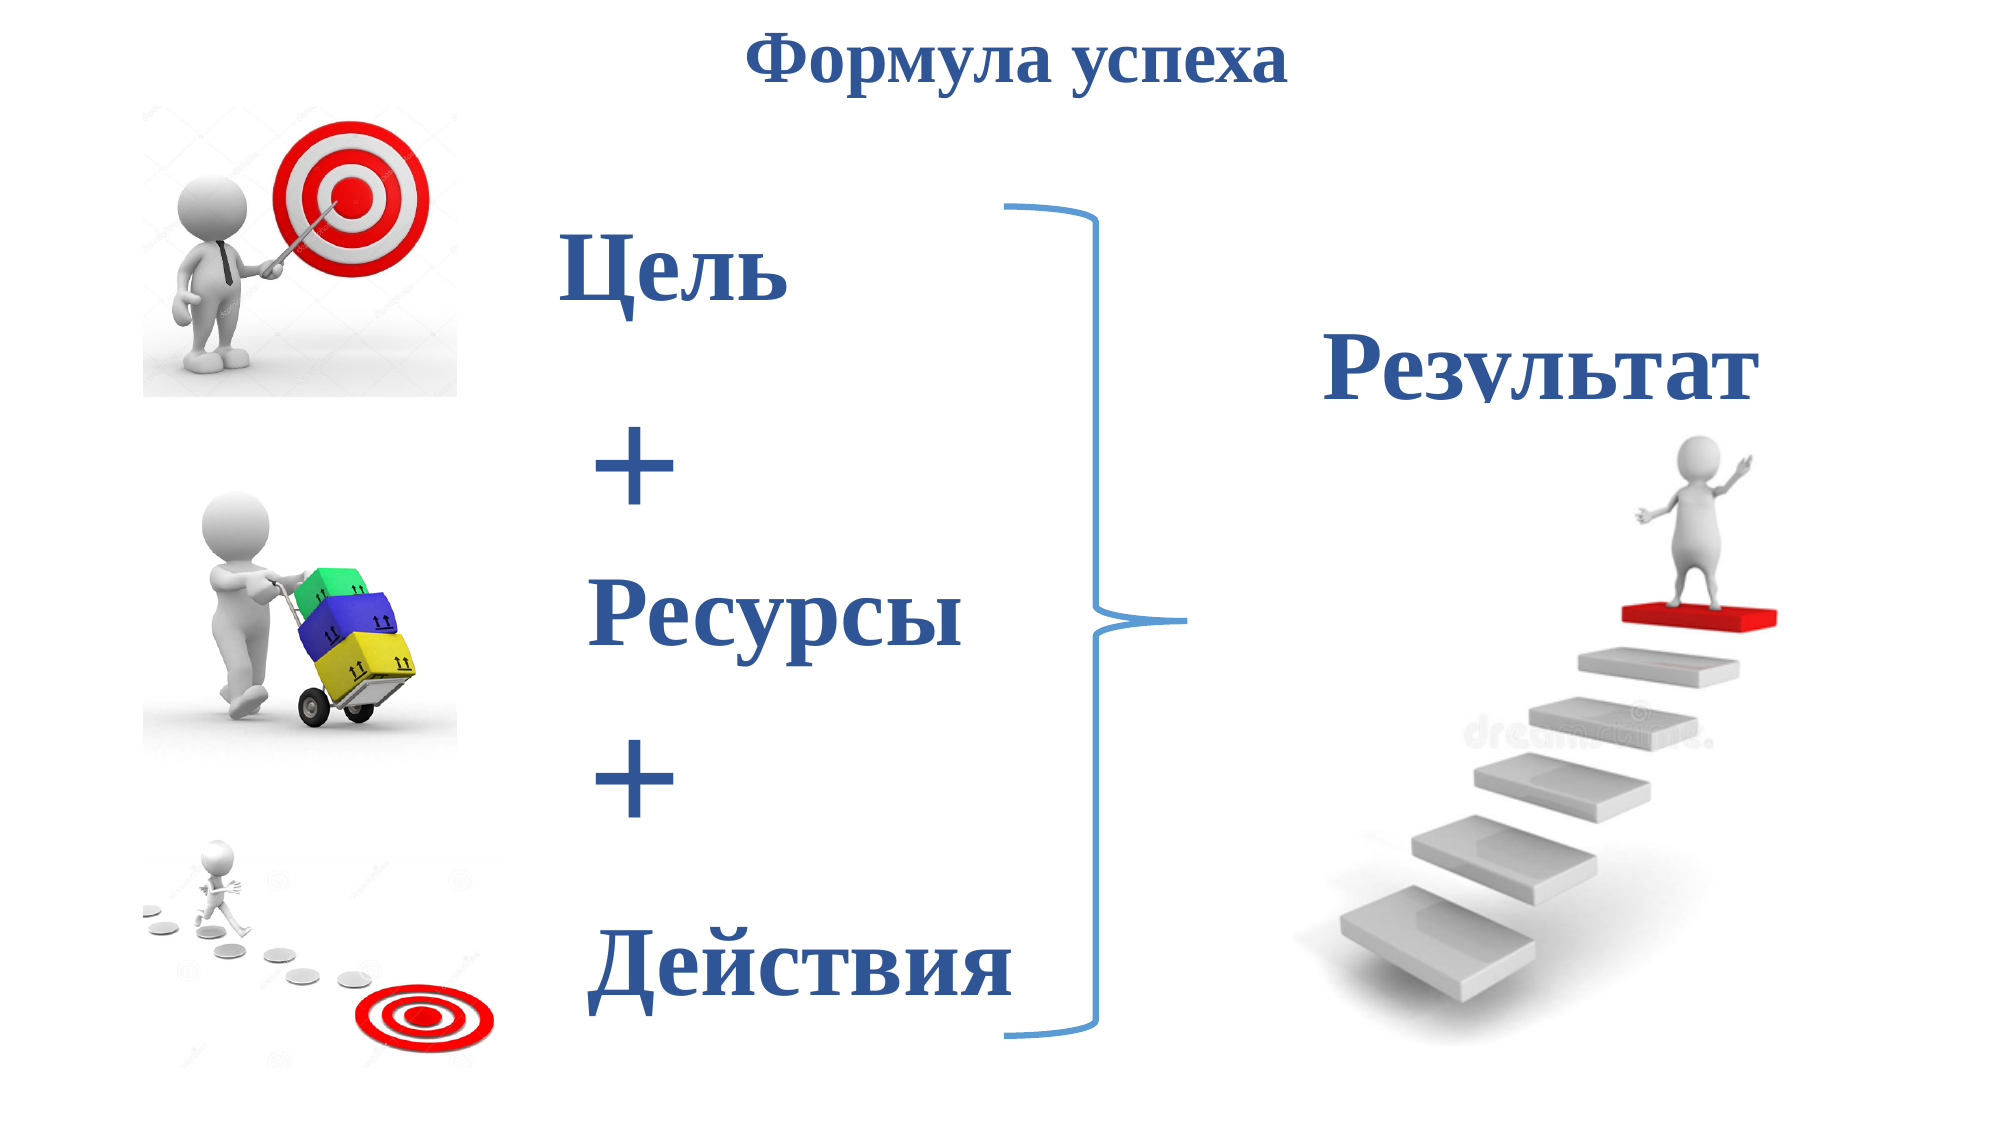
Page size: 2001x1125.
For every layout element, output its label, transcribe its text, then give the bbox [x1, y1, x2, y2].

text_box Действия [572, 860, 1003, 1036]
text_box [1003, 204, 1188, 1038]
text_box Результат [1307, 264, 1803, 403]
list Цель [543, 206, 941, 370]
title Формула успеха [729, 0, 1375, 107]
picture [1267, 403, 1910, 1046]
picture [143, 828, 510, 1068]
text_box + [572, 660, 698, 860]
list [143, 105, 457, 397]
text_box Ресурсы [572, 528, 1003, 698]
picture [143, 456, 457, 769]
text_box + [572, 347, 698, 528]
